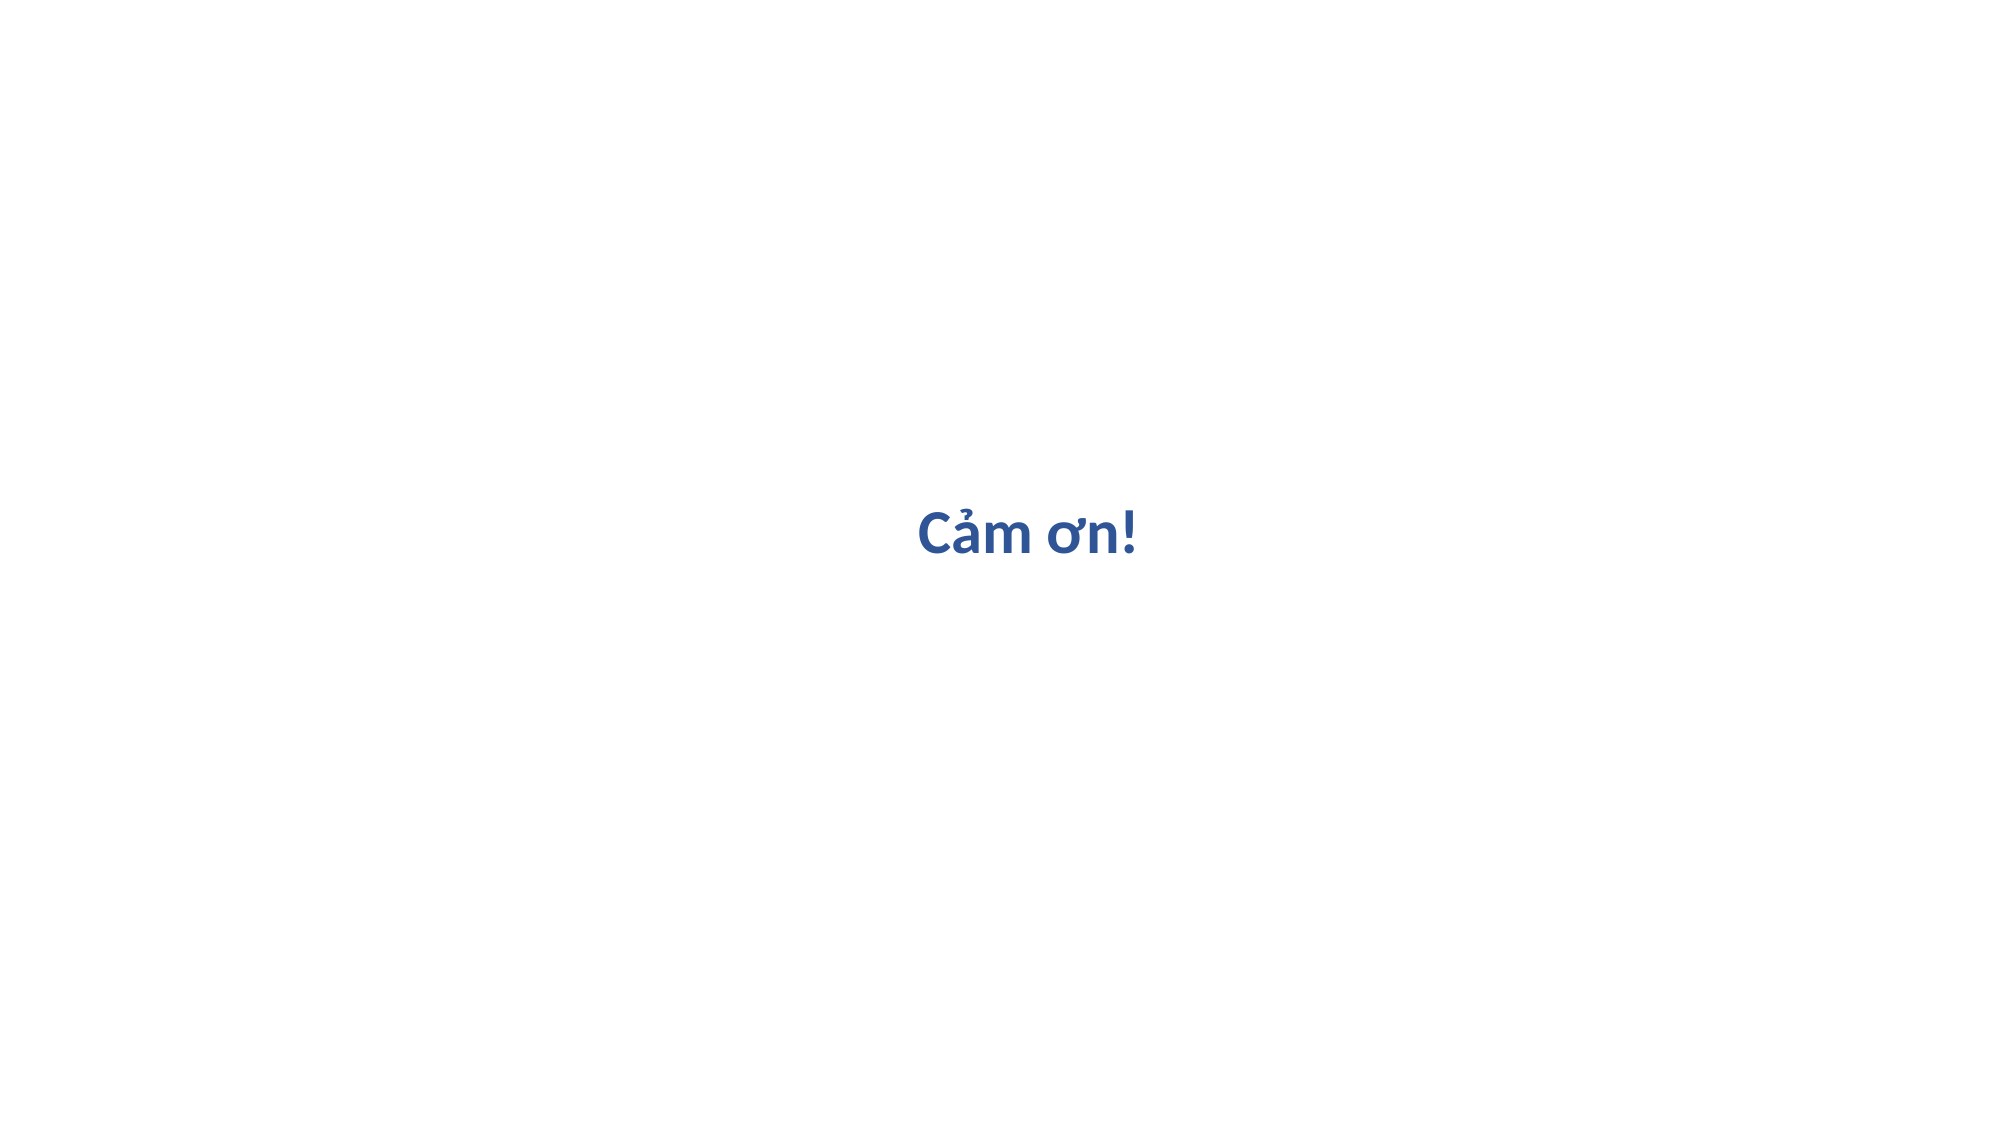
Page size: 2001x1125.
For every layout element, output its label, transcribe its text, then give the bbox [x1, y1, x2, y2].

text_box Cảm ơn! [903, 424, 1223, 642]
